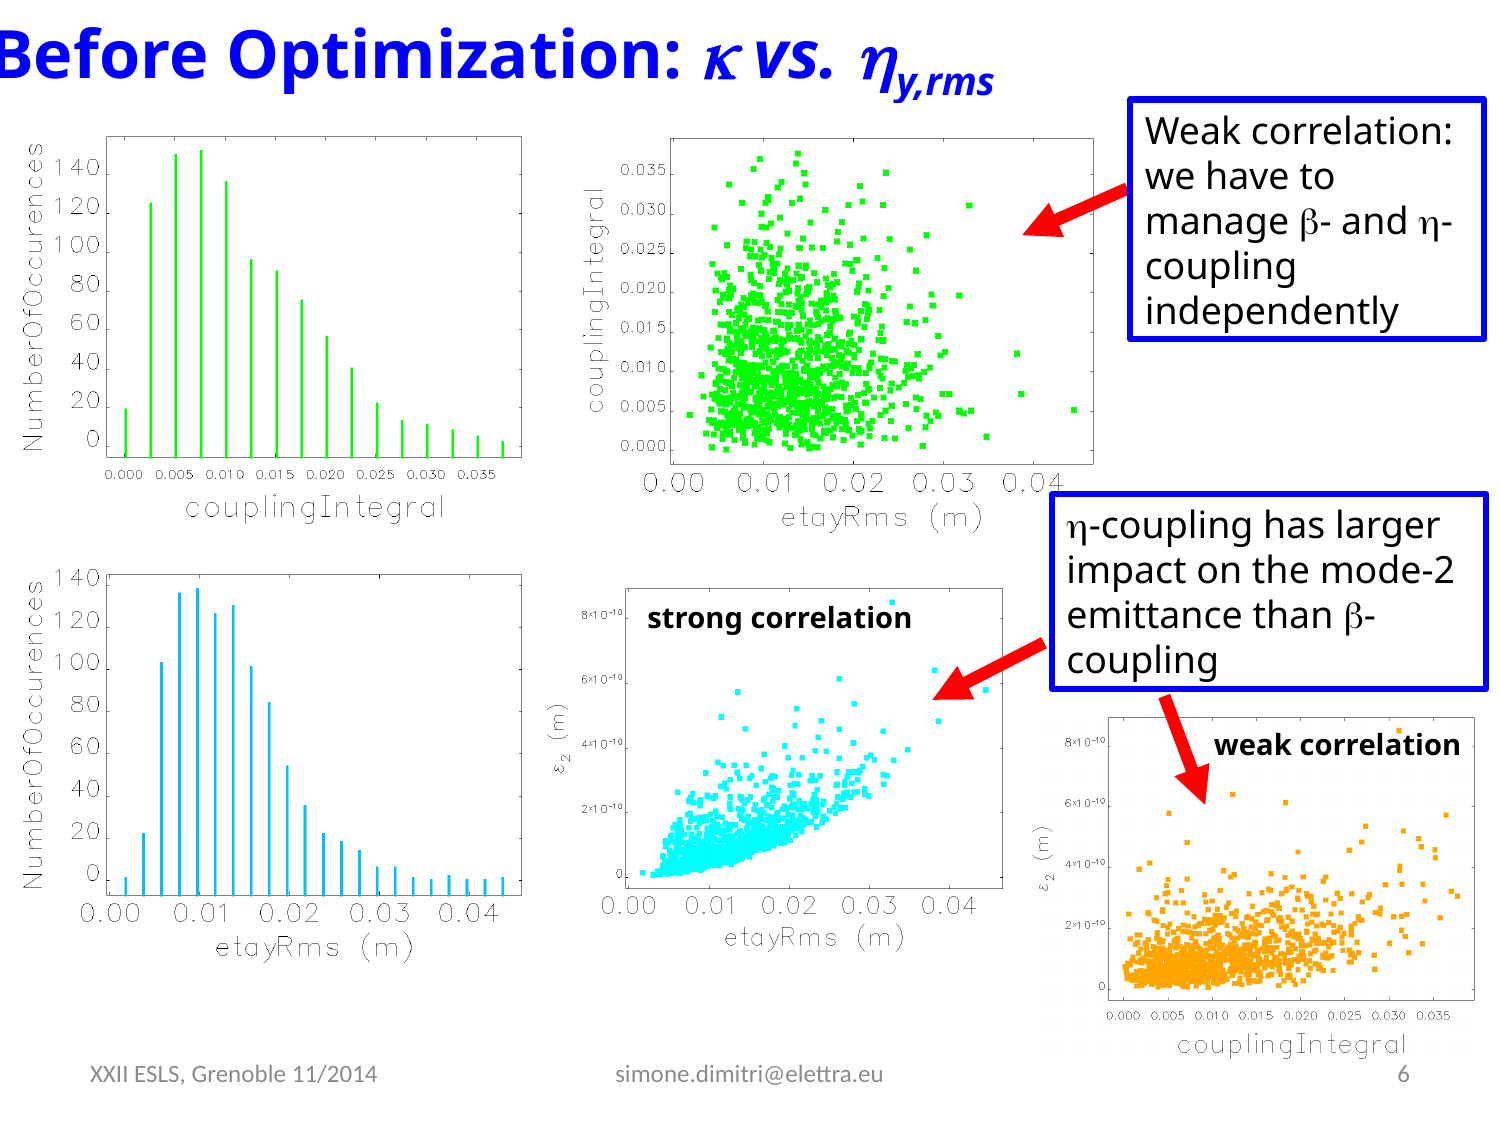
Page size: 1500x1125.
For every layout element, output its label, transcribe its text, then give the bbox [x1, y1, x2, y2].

picture [16, 102, 1184, 998]
picture [544, 581, 1016, 985]
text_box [1021, 99, 1485, 342]
slide_number XXII ESLS, Grenoble 11/2014 [75, 1042, 425, 1103]
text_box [932, 493, 1487, 806]
slide_number 6 [1074, 1075, 1425, 1103]
footer simone.dimitri@elettra.eu [512, 1042, 988, 1103]
text_box Before Optimization:  vs. y,rms [0, 4, 1010, 111]
picture [1029, 806, 1485, 1067]
